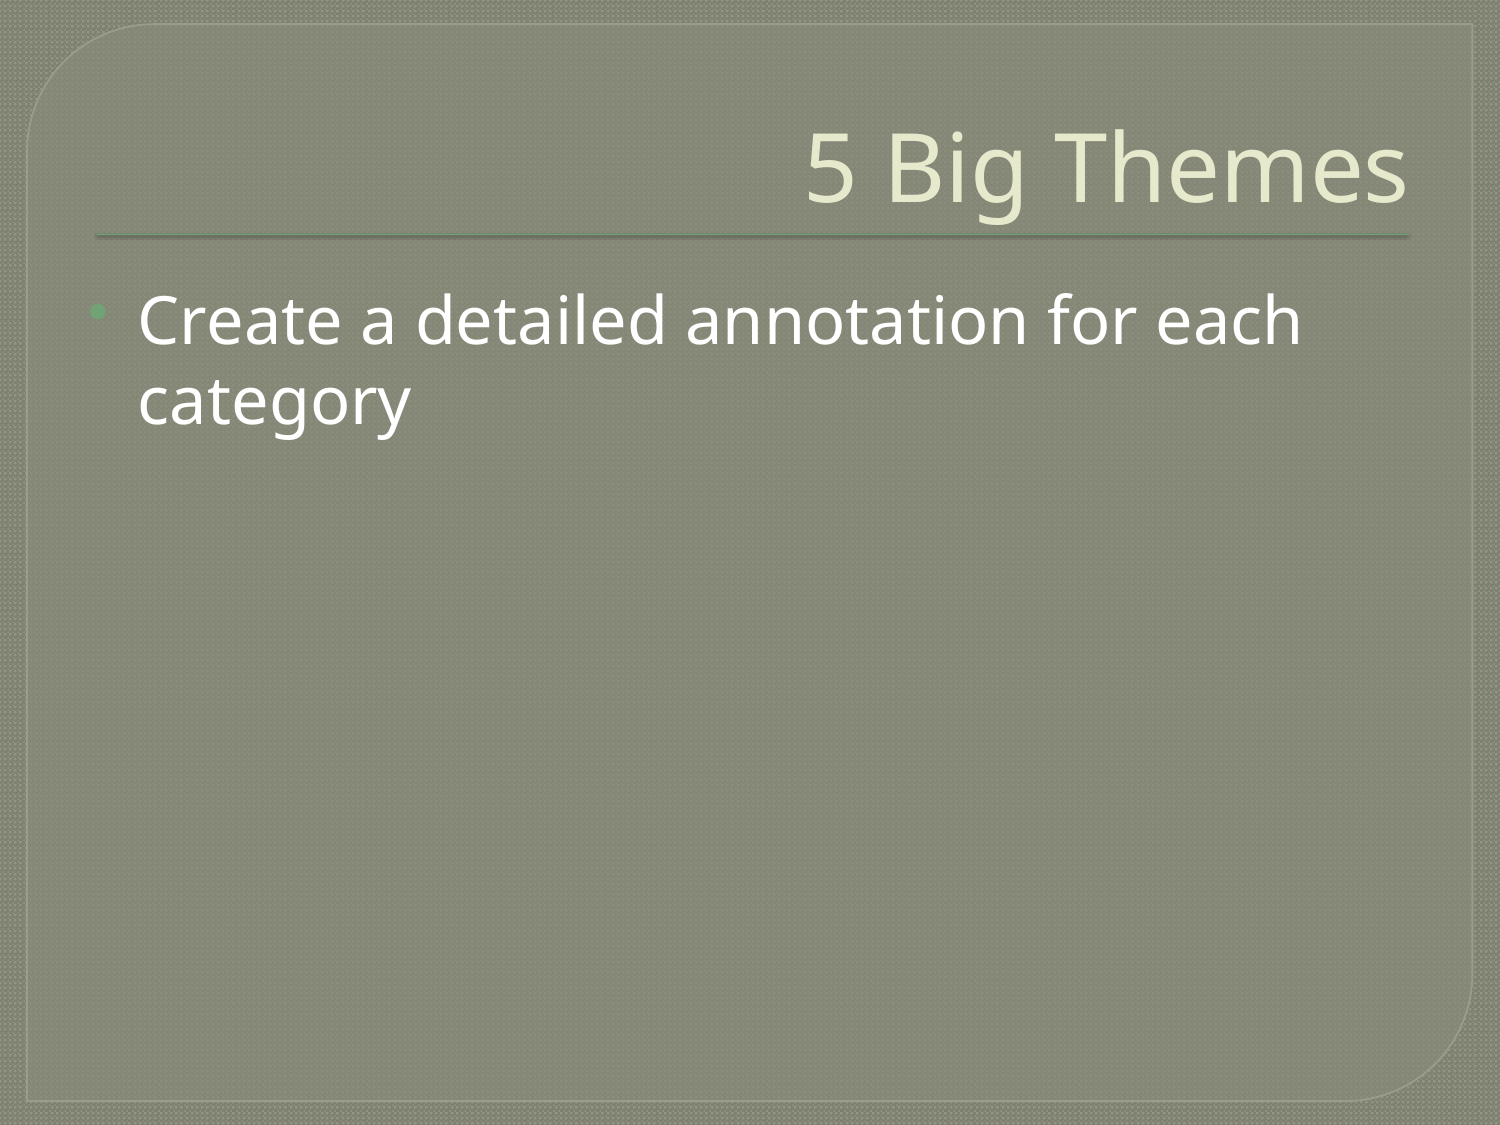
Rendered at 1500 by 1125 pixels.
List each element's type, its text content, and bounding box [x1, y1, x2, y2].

title 5 Big Themes [75, 41, 1425, 230]
list Create a detailed annotation for each category [74, 269, 1426, 1013]
